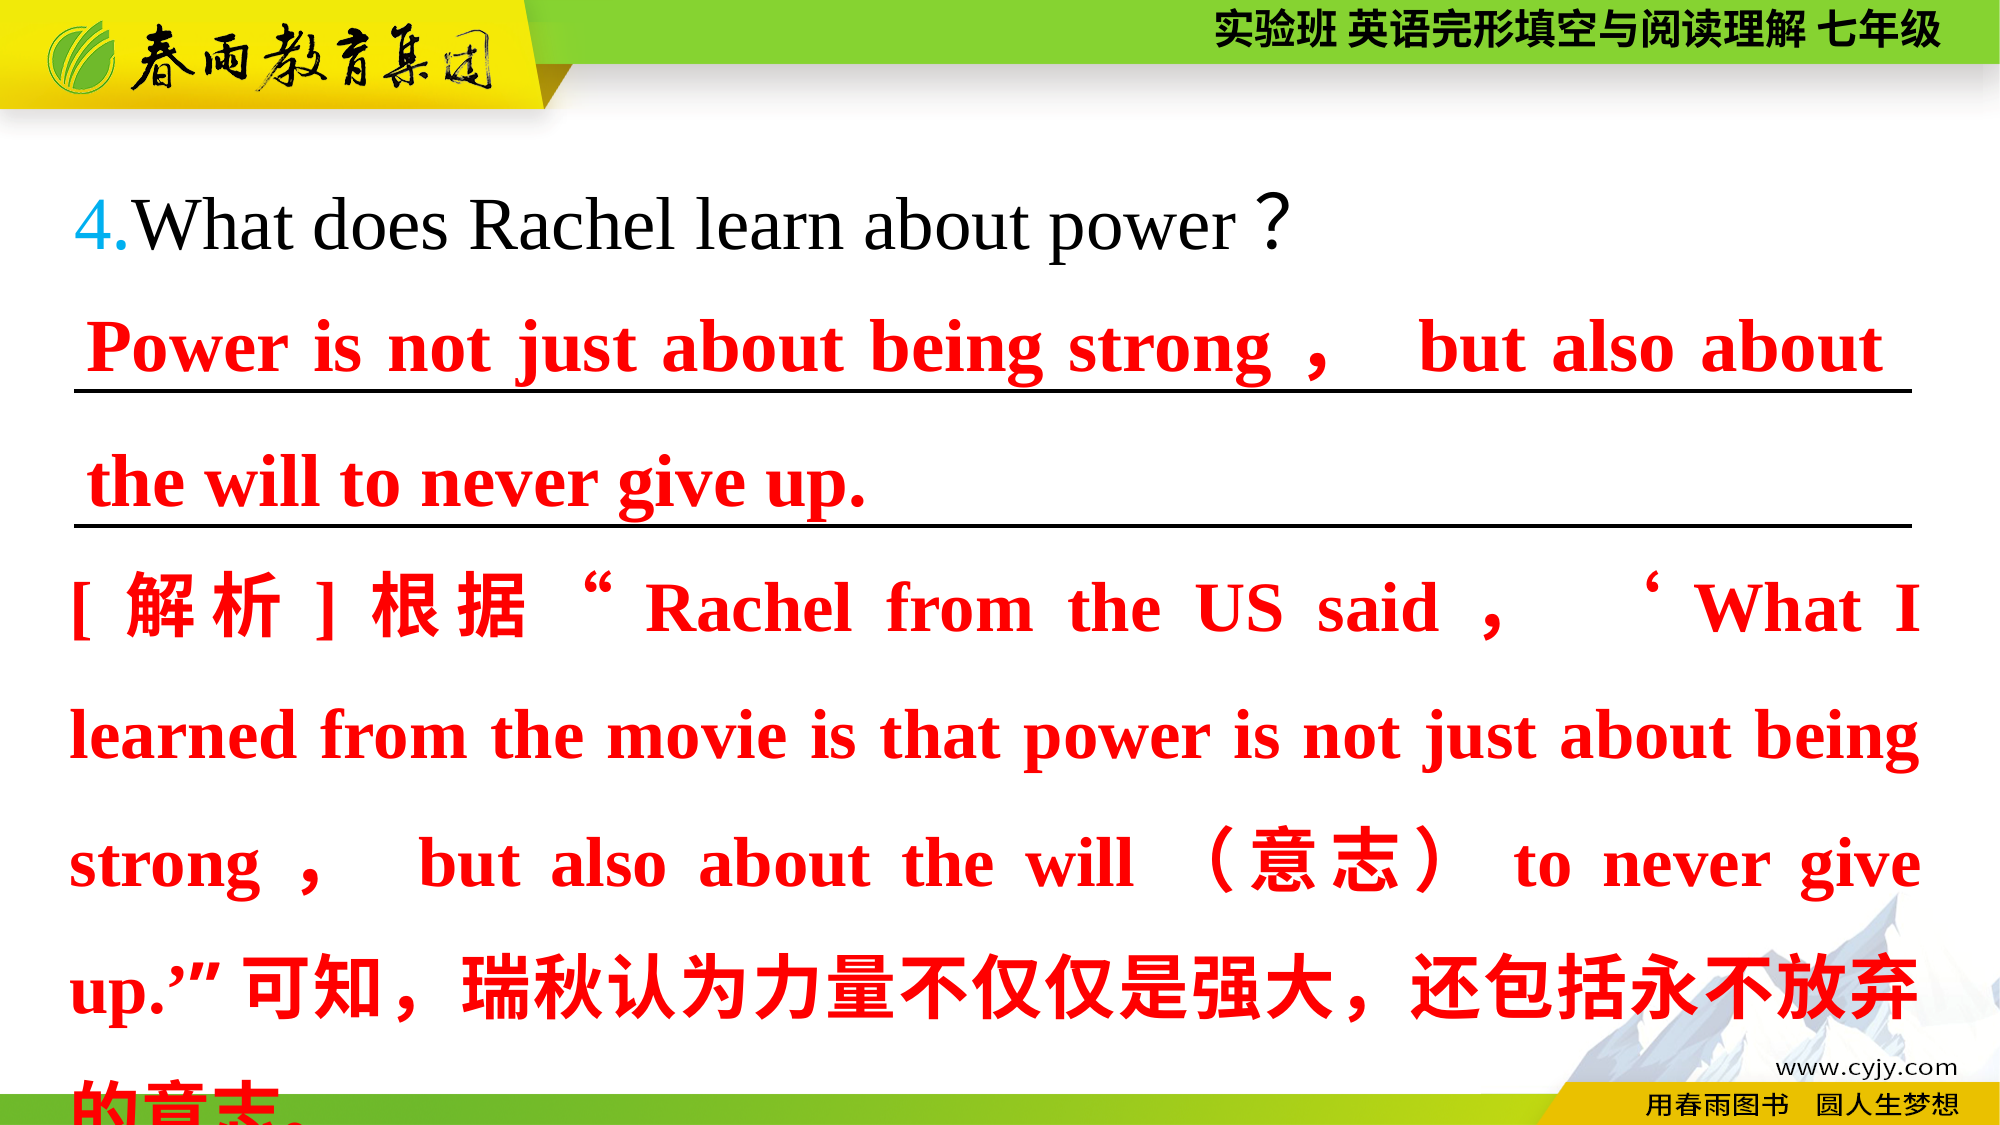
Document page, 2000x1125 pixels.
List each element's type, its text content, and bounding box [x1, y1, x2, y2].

list 4.What does Rachel learn about power？ _________________________________________________ _________________________________________________ [59, 122, 1944, 547]
picture [0, 0, 2000, 1125]
text_box Power is not just about being strong， but also about the will to never give up. [71, 243, 1899, 510]
text_box [解析]根据“Rachel from the US said， ‘What I learned from the movie is that power is not just about being strong， but also about the will（意志）to never give up.’”可知，瑞秋认为力量不仅仅是强大，还包括永不放弃的意志。 [54, 510, 1938, 1125]
